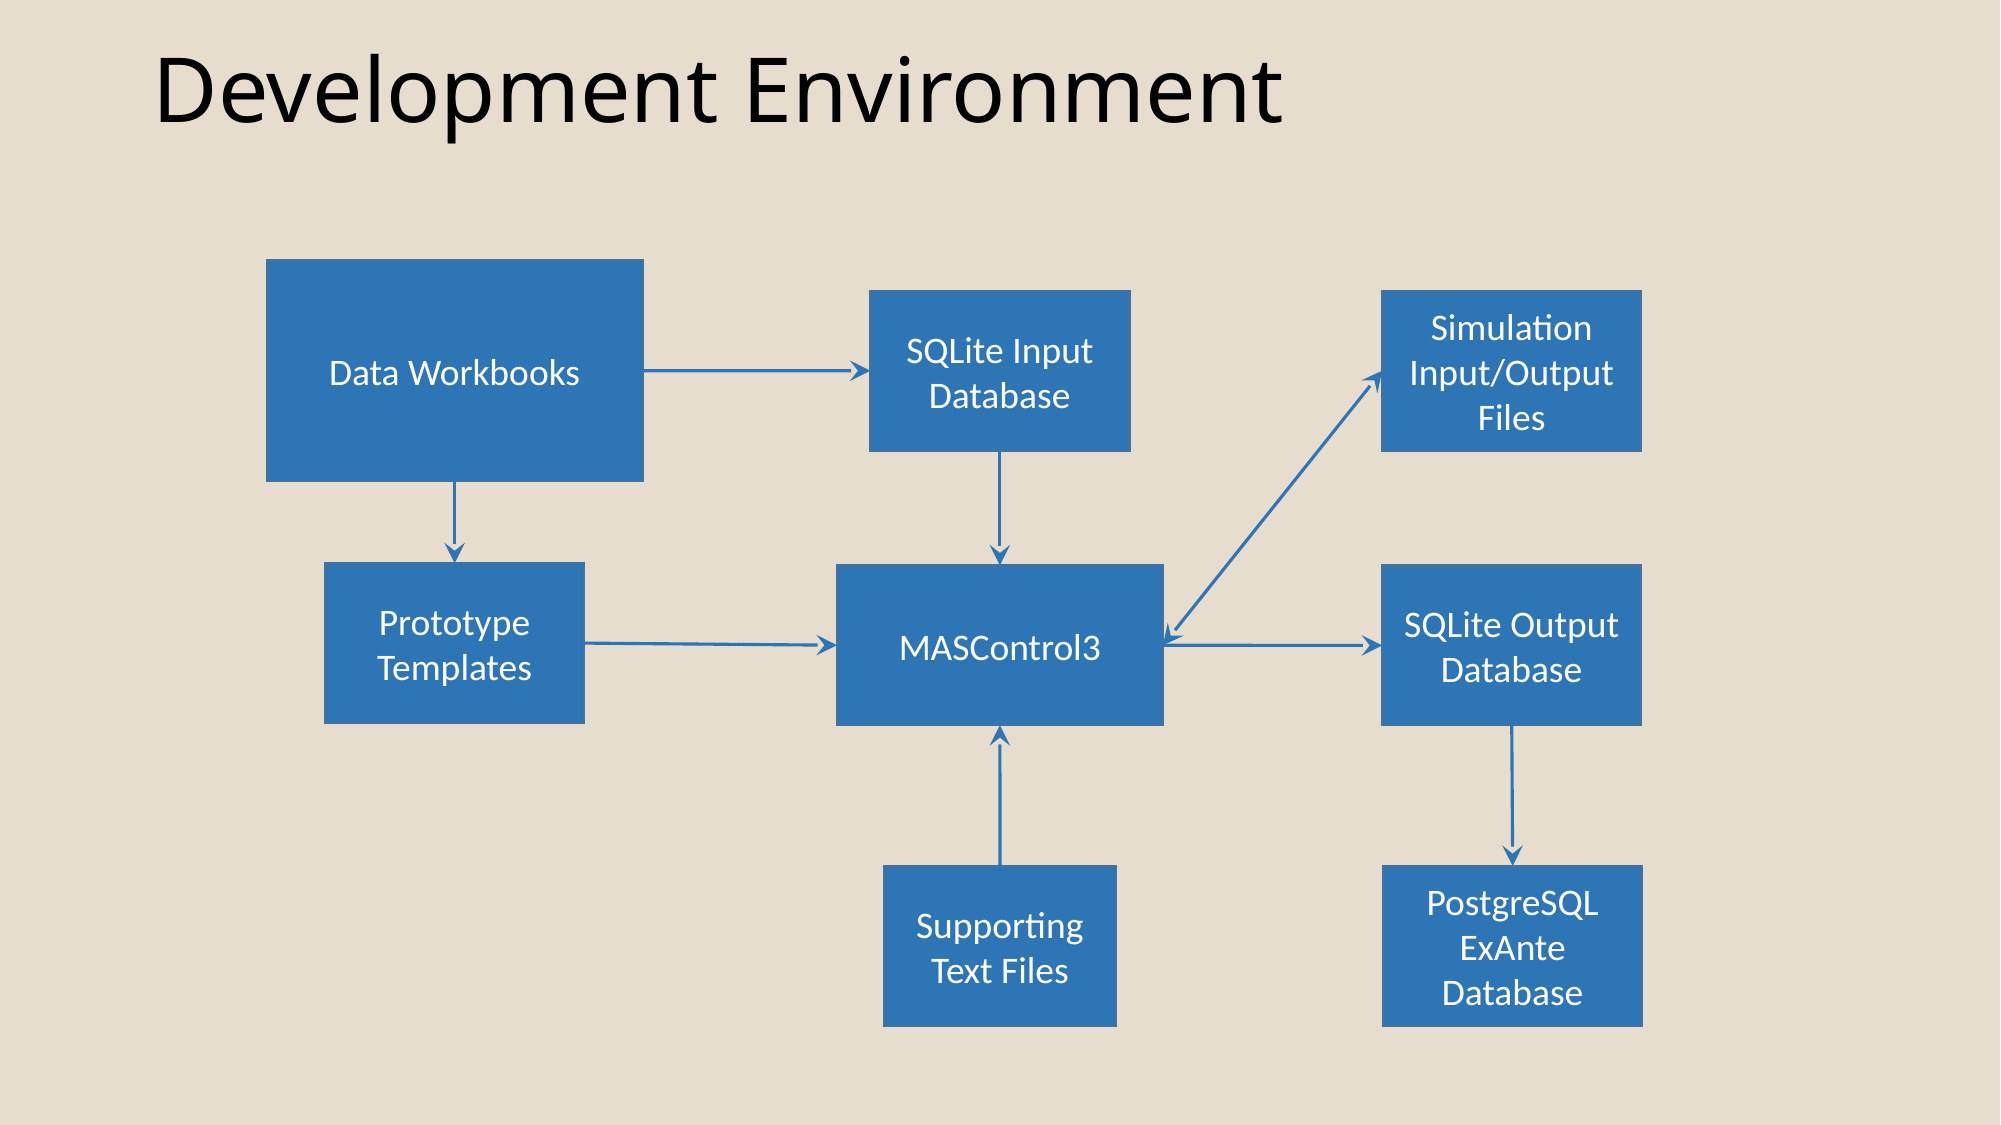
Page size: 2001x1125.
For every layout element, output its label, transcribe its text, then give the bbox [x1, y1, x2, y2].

text_box SQLite Input Database [869, 290, 1131, 452]
text_box Simulation Input/Output Files [1381, 290, 1642, 452]
text_box Prototype Templates [324, 562, 585, 724]
text_box Data Workbooks [266, 259, 644, 482]
text_box MASControl3 [836, 564, 1164, 726]
title Development Environment [137, 37, 1863, 150]
text_box PostgreSQL ExAnte Database [1382, 865, 1643, 1027]
text_box Supporting Text Files [883, 865, 1117, 1027]
text_box SQLite Output Database [1381, 564, 1642, 726]
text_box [1162, 370, 1383, 646]
